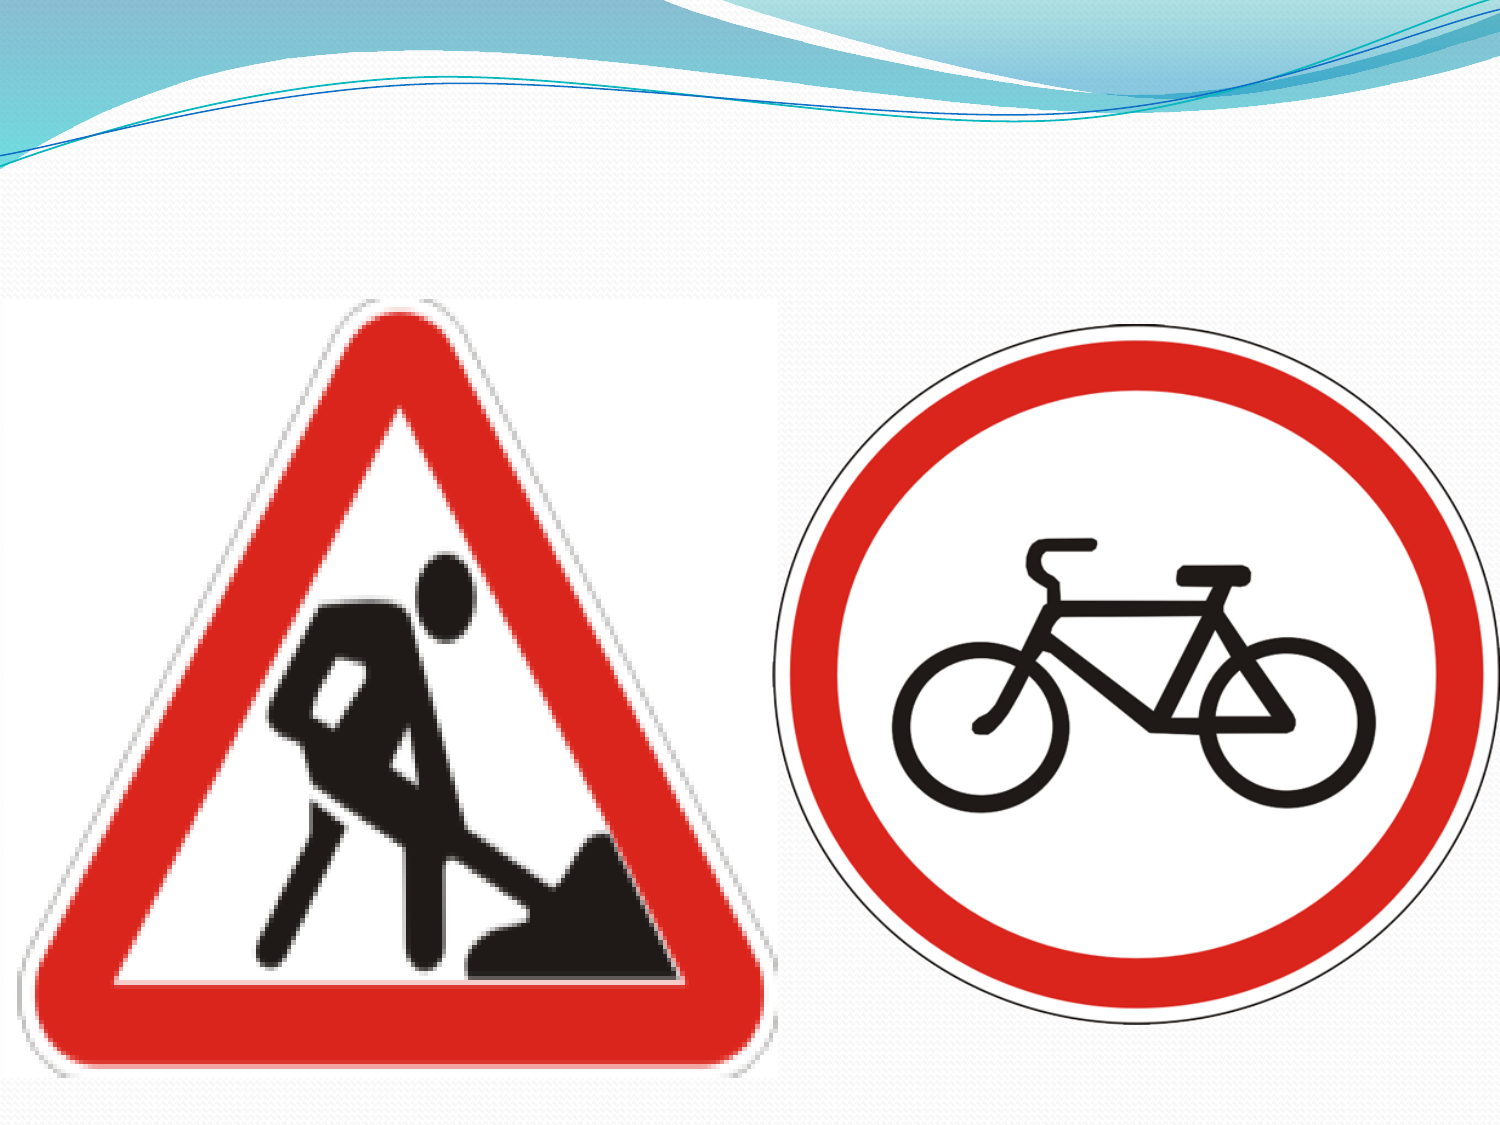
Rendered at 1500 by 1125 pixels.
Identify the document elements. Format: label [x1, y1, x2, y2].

picture [771, 324, 1500, 1026]
list [0, 299, 778, 1078]
